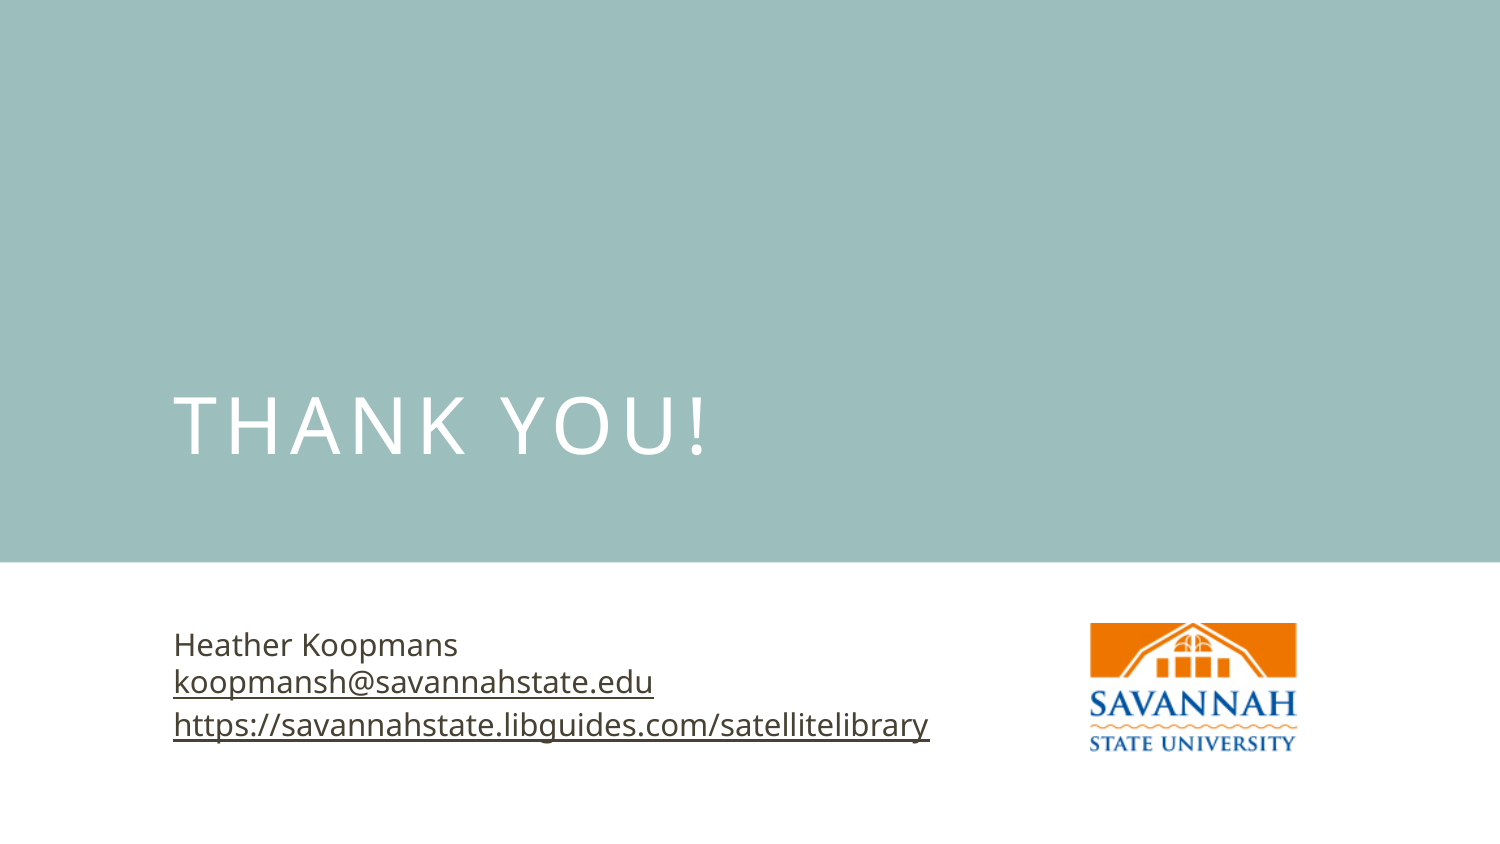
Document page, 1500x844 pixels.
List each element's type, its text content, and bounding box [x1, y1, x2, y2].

text_box [0, 564, 1500, 844]
title Thank you! [158, 120, 1342, 485]
picture [1089, 623, 1297, 753]
subtitle Heather Koopmans koopmansh@savannahstate.edu https://savannahstate.libguides.com/satellitelibrary [158, 610, 1342, 775]
text_box [0, 0, 1500, 564]
